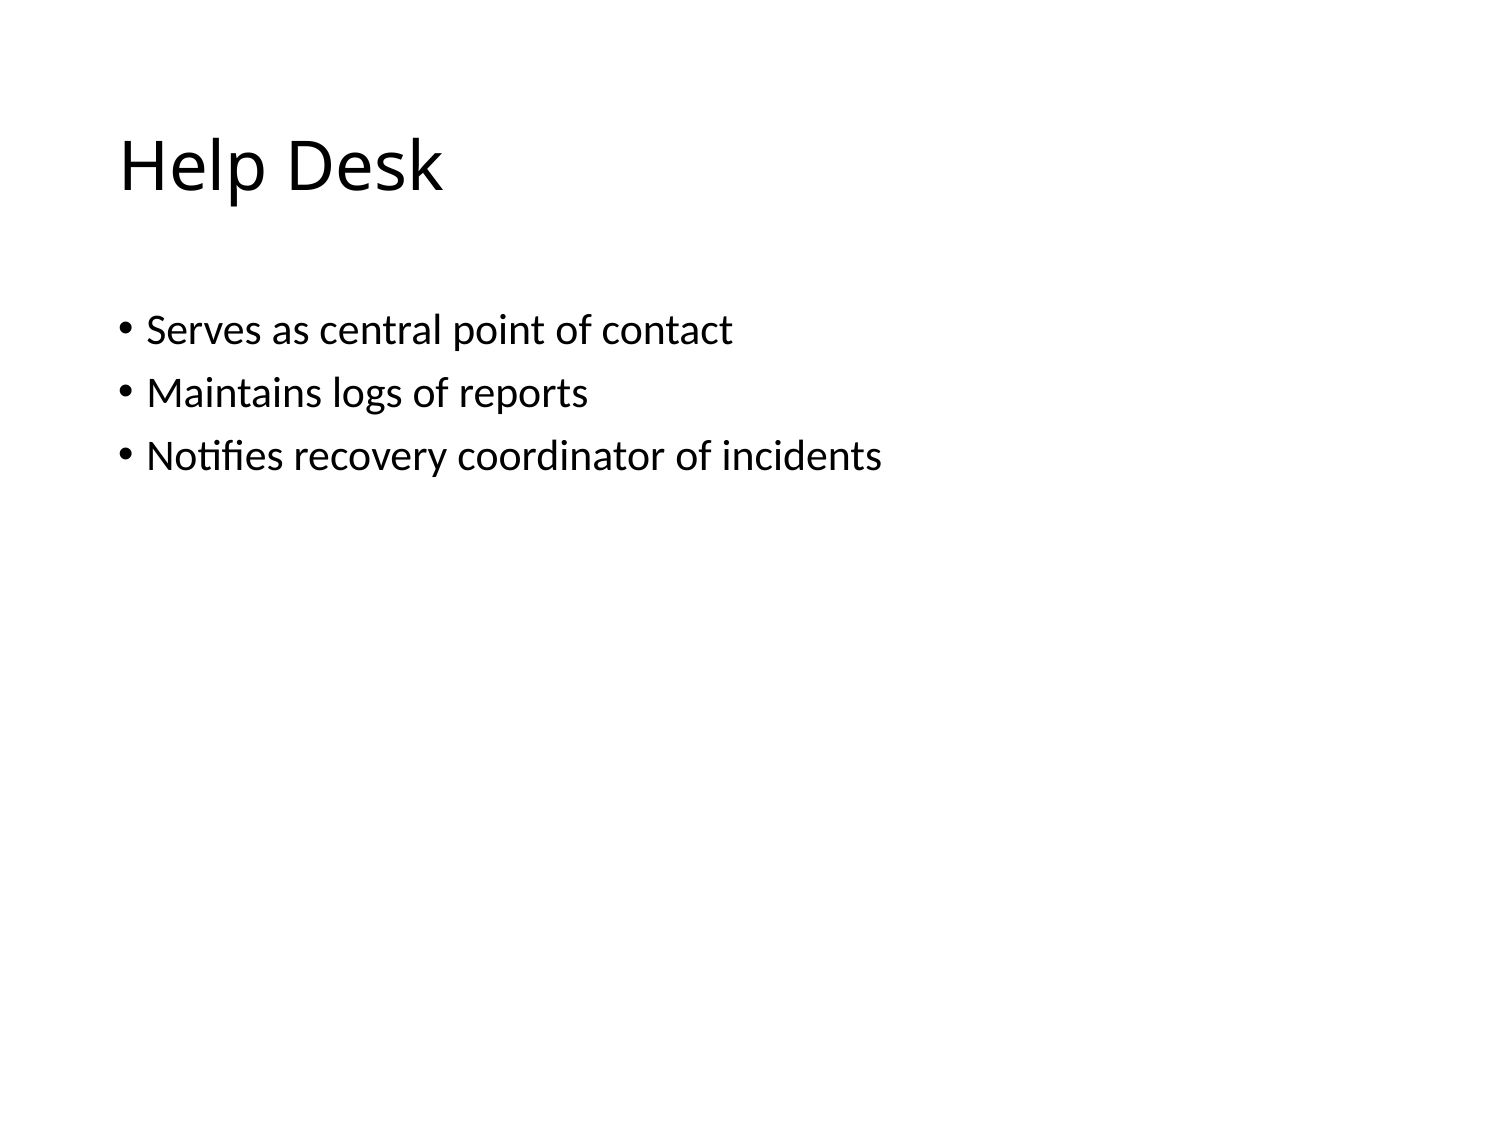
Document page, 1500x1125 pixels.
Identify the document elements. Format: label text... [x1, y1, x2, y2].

title Help Desk [103, 59, 1397, 278]
list Serves as central point of contact Maintains logs of reports Notifies recovery coordinator of incidents [103, 299, 1397, 1014]
